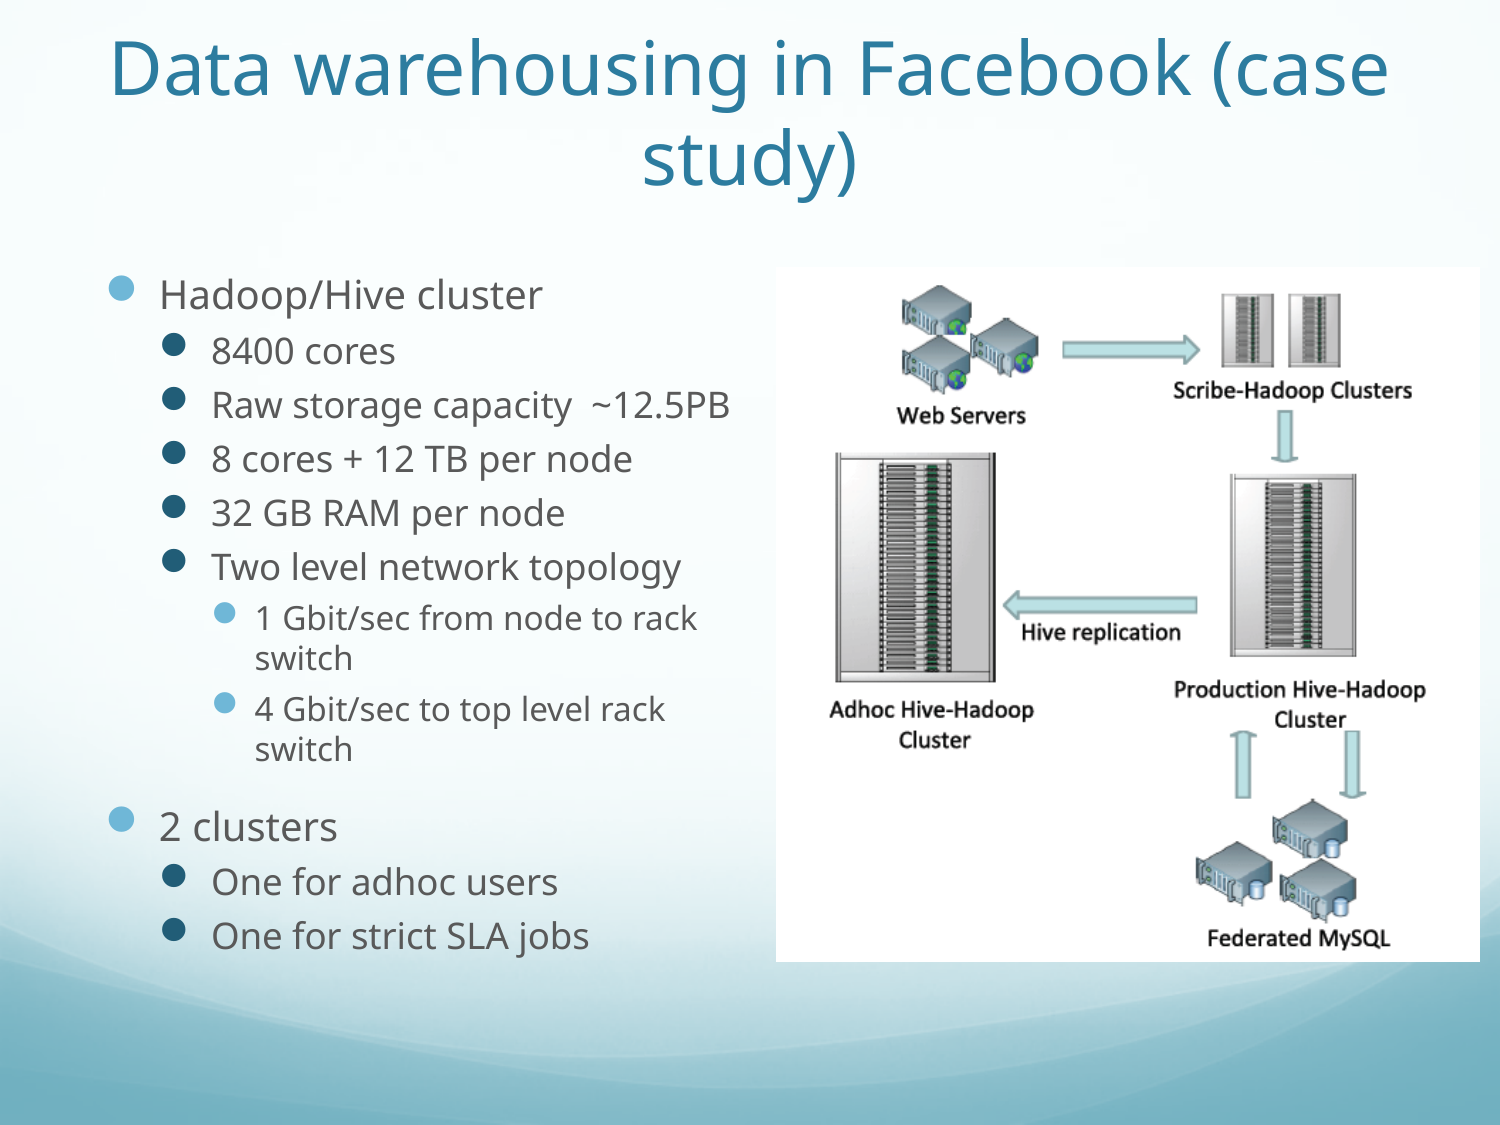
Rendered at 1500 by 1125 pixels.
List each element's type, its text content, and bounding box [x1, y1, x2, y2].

list Hadoop/Hive cluster 8400 cores Raw storage capacity ~12.5PB 8 cores + 12 TB per node 32 GB RAM per node Two level network topology 1 Gbit/sec from node to rack switch 4 Gbit/sec to top level rack switch 2 clusters One for adhoc users One for strict SLA jobs [90, 262, 749, 975]
picture [776, 266, 1481, 963]
title Data warehousing in Facebook (case study) [90, 17, 1410, 209]
